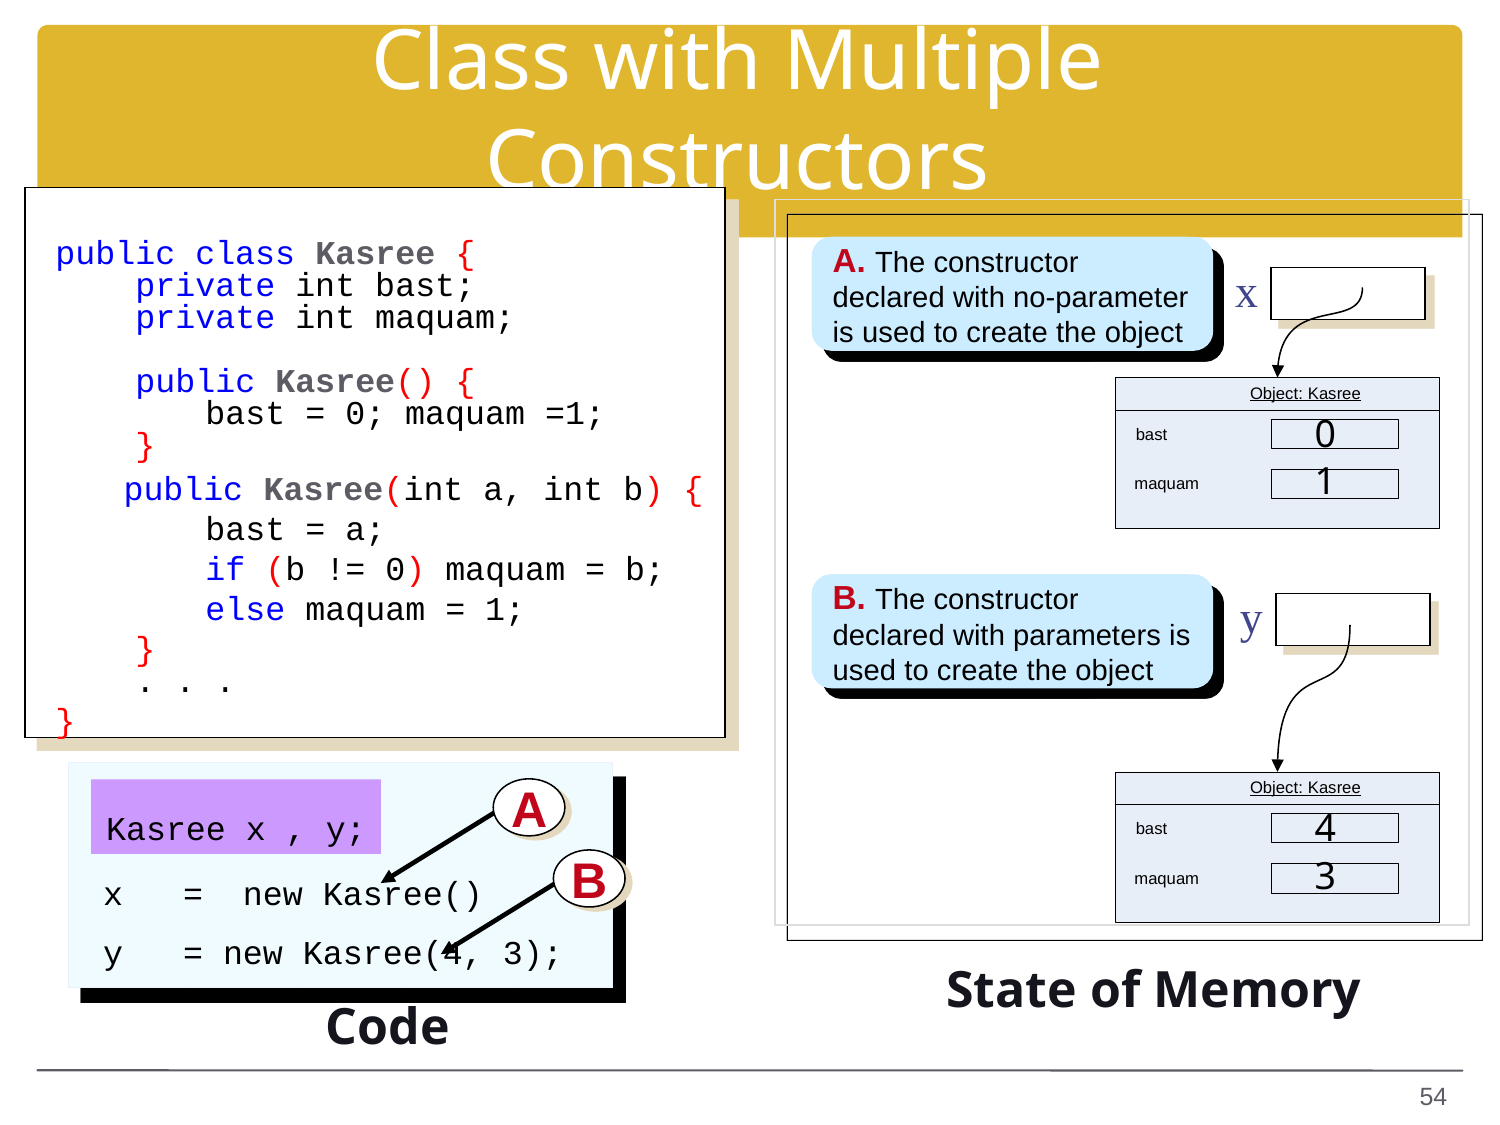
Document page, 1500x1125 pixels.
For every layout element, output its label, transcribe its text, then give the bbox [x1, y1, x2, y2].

text_box [1137, 587, 1277, 755]
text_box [9, 849, 626, 996]
text_box [1278, 587, 1441, 756]
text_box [1240, 661, 1388, 735]
text_box State of Memory [931, 949, 1377, 1025]
text_box B. The constructor declared with parameters is used to create the object [812, 574, 1213, 688]
text_box Code [310, 1009, 465, 1063]
text_box [24, 187, 725, 738]
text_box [1274, 289, 1366, 376]
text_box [0, 778, 566, 844]
slide_number 54 [1112, 1069, 1463, 1123]
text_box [1112, 374, 1443, 531]
text_box [774, 199, 1470, 925]
text_box [1271, 267, 1425, 320]
text_box x [1220, 253, 1273, 324]
title Class with Multiple Constructors [99, 37, 1376, 176]
text_box public class Kasree { private int bast; private int maquam; public Kasree() { bast = 0; maquam =1; } public Kasree(int a, int b) { bast = a; if (b != 0) maquam = b; else maquam = 1; } . . . } [40, 191, 738, 747]
text_box [1276, 593, 1430, 646]
text_box y [1225, 579, 1278, 650]
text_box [1112, 768, 1443, 926]
text_box A. The constructor declared with no-parameter is used to create the object [812, 237, 1213, 351]
text_box [68, 762, 613, 836]
